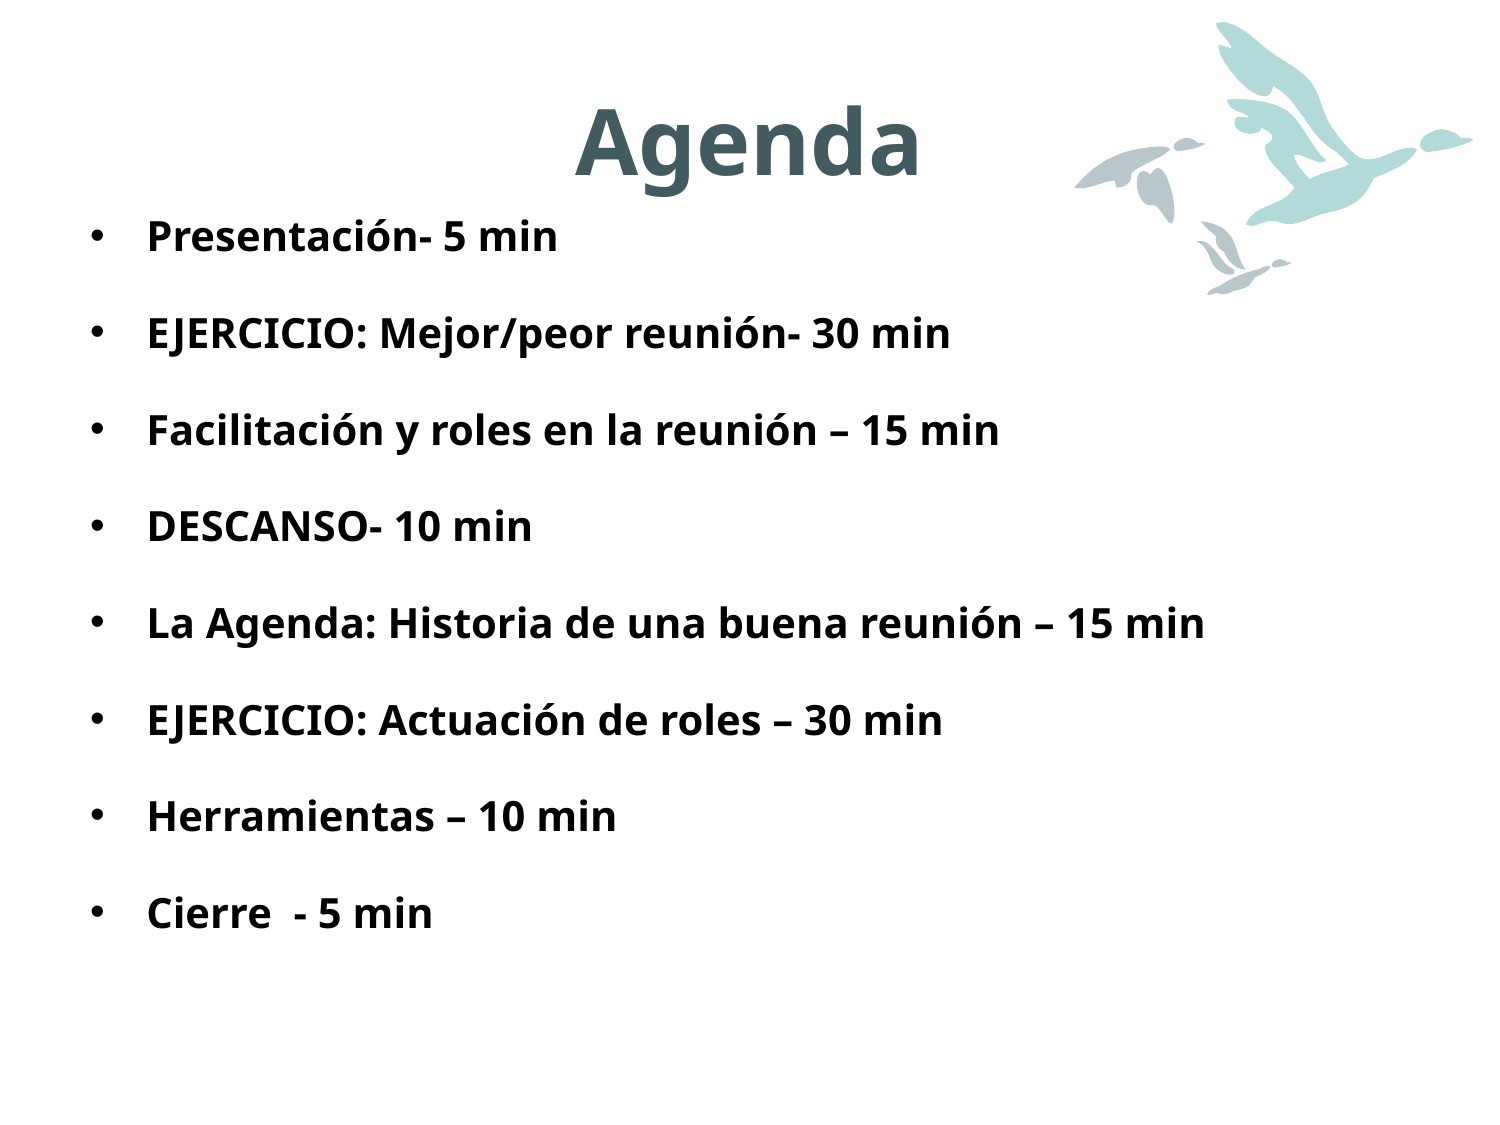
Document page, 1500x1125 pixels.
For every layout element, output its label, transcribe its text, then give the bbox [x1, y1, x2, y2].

title Agenda [75, 45, 1425, 212]
list Presentación- 5 min EJERCICIO: Mejor/peor reunión- 30 min Facilitación y roles en la reunión – 15 min DESCANSO- 10 min La Agenda: Historia de una buena reunión – 15 min EJERCICIO: Actuación de roles – 30 min Herramientas – 10 min Cierre - 5 min [75, 212, 1425, 1018]
